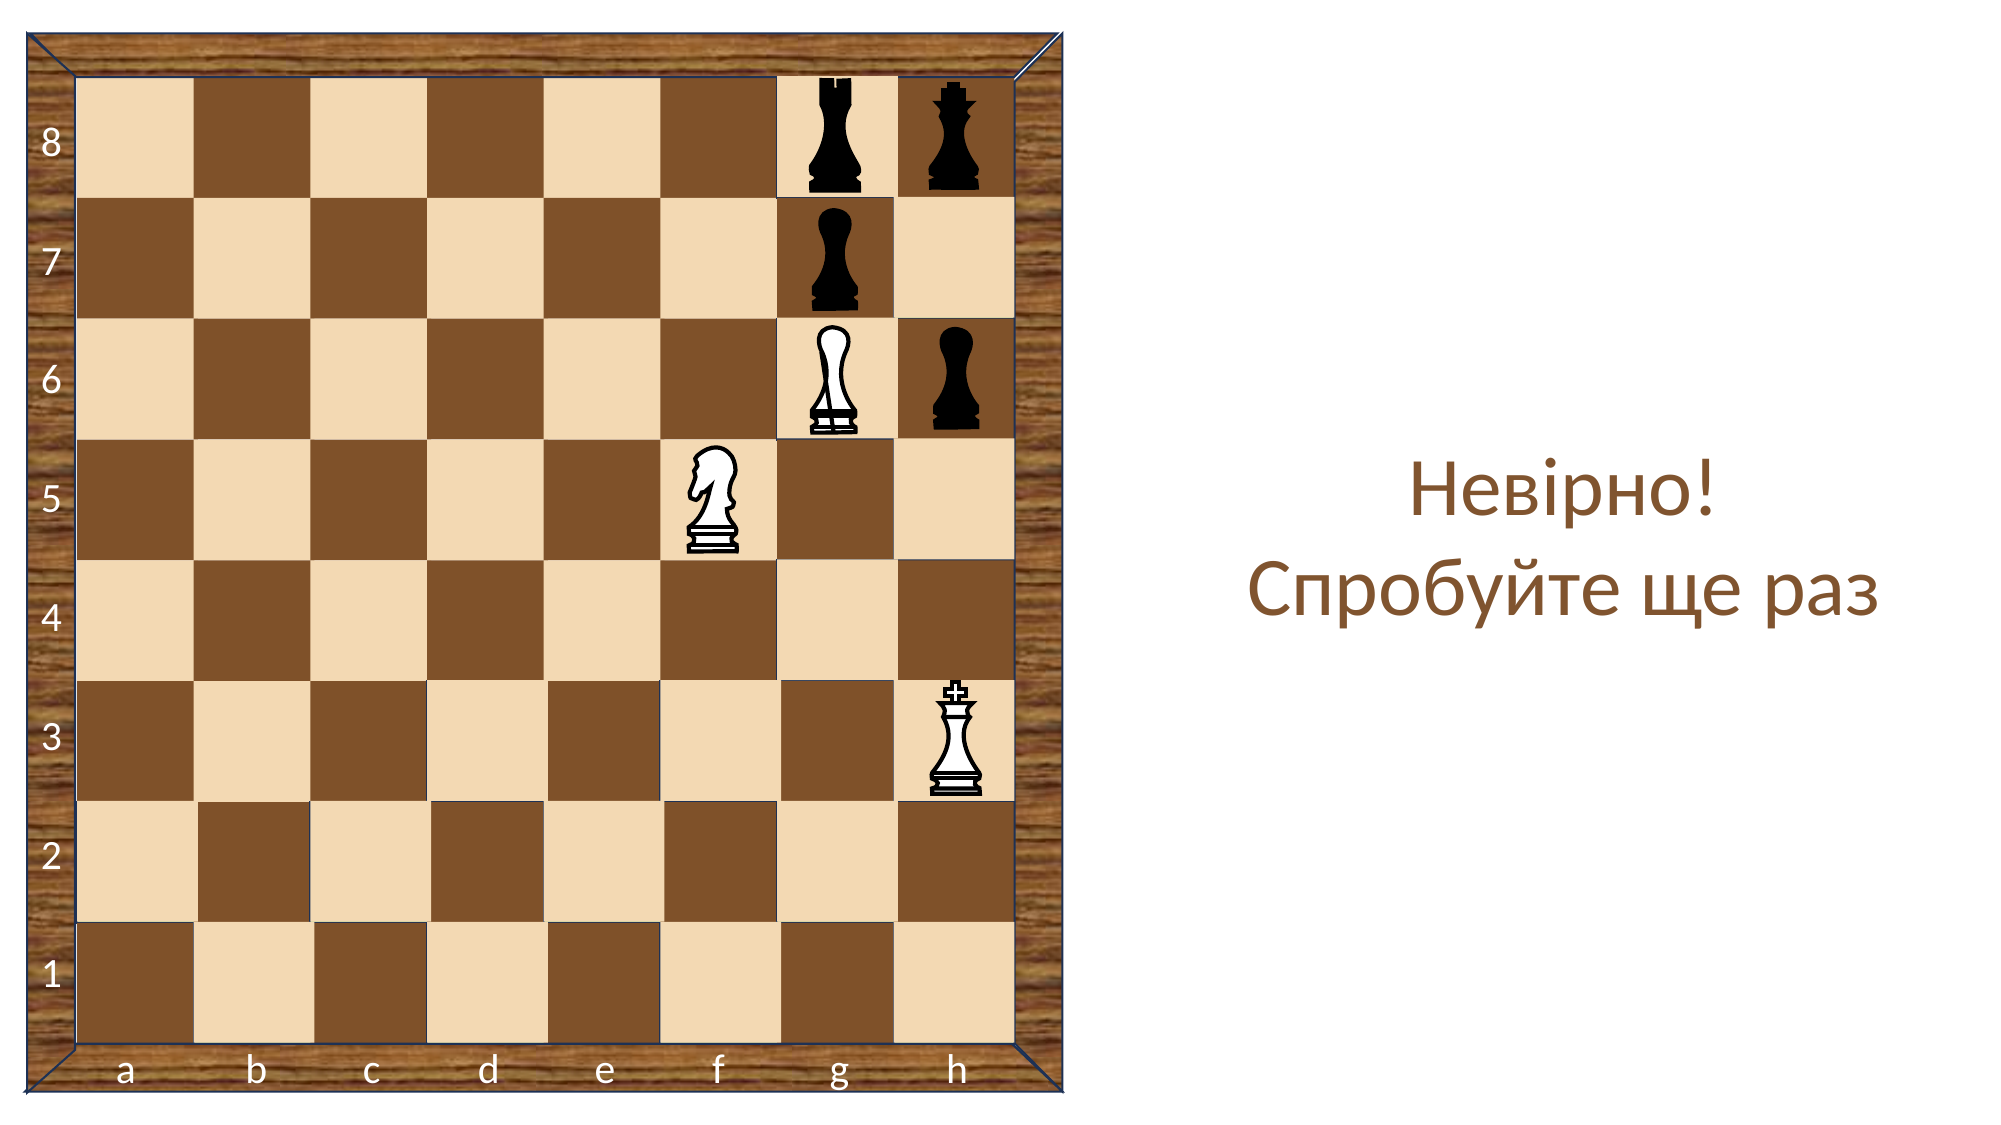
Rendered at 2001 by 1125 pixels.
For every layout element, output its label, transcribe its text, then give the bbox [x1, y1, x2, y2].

text_box [782, 681, 893, 800]
text_box 4 [25, 582, 73, 648]
text_box [426, 679, 549, 802]
text_box [426, 318, 543, 439]
text_box [543, 439, 659, 559]
text_box [745, 1042, 814, 1093]
text_box [76, 800, 199, 923]
text_box [426, 921, 549, 1044]
text_box [193, 559, 309, 680]
text_box b [230, 1034, 278, 1100]
text_box [193, 921, 316, 1044]
text_box [309, 800, 432, 923]
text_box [814, 211, 855, 308]
text_box 2 [25, 820, 73, 885]
text_box [899, 319, 1013, 437]
text_box [659, 921, 782, 1044]
text_box [543, 800, 666, 923]
text_box [309, 559, 426, 680]
text_box [776, 800, 899, 923]
text_box [309, 439, 426, 559]
text_box 1 [25, 938, 73, 1004]
text_box [659, 318, 776, 439]
text_box [395, 1042, 463, 1093]
text_box [776, 439, 893, 558]
text_box [77, 79, 193, 197]
text_box [893, 679, 1015, 802]
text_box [931, 84, 976, 187]
text_box [193, 79, 309, 197]
text_box [316, 923, 426, 1042]
text_box [776, 198, 893, 317]
text_box Невірно! Спробуйте ще раз [1214, 425, 1914, 640]
text_box [77, 197, 193, 318]
text_box [893, 437, 1015, 560]
text_box [148, 1042, 230, 1093]
text_box [199, 801, 309, 921]
text_box [278, 1042, 348, 1093]
text_box [543, 79, 659, 197]
text_box h [931, 1034, 979, 1100]
text_box [899, 802, 1013, 921]
text_box [659, 439, 776, 559]
text_box 5 [25, 463, 73, 529]
text_box [309, 318, 426, 439]
text_box [193, 439, 309, 559]
text_box [659, 559, 776, 679]
text_box [77, 680, 193, 800]
text_box [193, 197, 309, 318]
text_box [26, 31, 77, 1096]
text_box [549, 923, 659, 1042]
text_box [862, 1042, 931, 1093]
text_box [549, 680, 659, 800]
text_box 6 [25, 344, 73, 410]
text_box d [463, 1034, 511, 1100]
text_box e [579, 1034, 627, 1100]
text_box c [348, 1034, 395, 1100]
text_box [77, 318, 193, 439]
text_box [666, 802, 776, 921]
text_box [931, 682, 980, 794]
text_box [776, 75, 899, 198]
text_box [29, 32, 1060, 79]
text_box [77, 559, 193, 680]
text_box 3 [25, 701, 73, 767]
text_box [688, 447, 737, 552]
text_box [899, 560, 1013, 679]
text_box [776, 317, 899, 439]
text_box [543, 559, 659, 680]
text_box [193, 318, 309, 439]
text_box [810, 80, 860, 191]
text_box f [697, 1034, 745, 1100]
text_box [893, 196, 1015, 319]
text_box [659, 197, 776, 318]
text_box [659, 679, 782, 802]
text_box [309, 79, 426, 197]
text_box 8 [25, 107, 73, 172]
text_box [782, 923, 893, 1042]
text_box a [100, 1034, 148, 1100]
text_box [426, 197, 543, 318]
text_box [1013, 30, 1064, 1090]
text_box [309, 680, 426, 800]
text_box [77, 439, 193, 559]
text_box [979, 1044, 1065, 1093]
text_box 7 [25, 226, 73, 291]
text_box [811, 327, 856, 433]
text_box [899, 79, 1014, 196]
text_box [30, 1042, 100, 1093]
text_box [543, 197, 659, 318]
text_box [627, 1042, 697, 1093]
text_box g [814, 1034, 862, 1100]
text_box [776, 558, 899, 681]
text_box [511, 1042, 579, 1093]
text_box [193, 680, 309, 801]
text_box [426, 439, 543, 559]
text_box [309, 197, 426, 318]
text_box [893, 921, 1015, 1044]
text_box [432, 802, 543, 921]
text_box [426, 559, 543, 679]
text_box [77, 923, 193, 1042]
text_box [659, 79, 776, 197]
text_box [936, 329, 977, 427]
text_box [543, 318, 659, 439]
text_box [426, 79, 543, 197]
